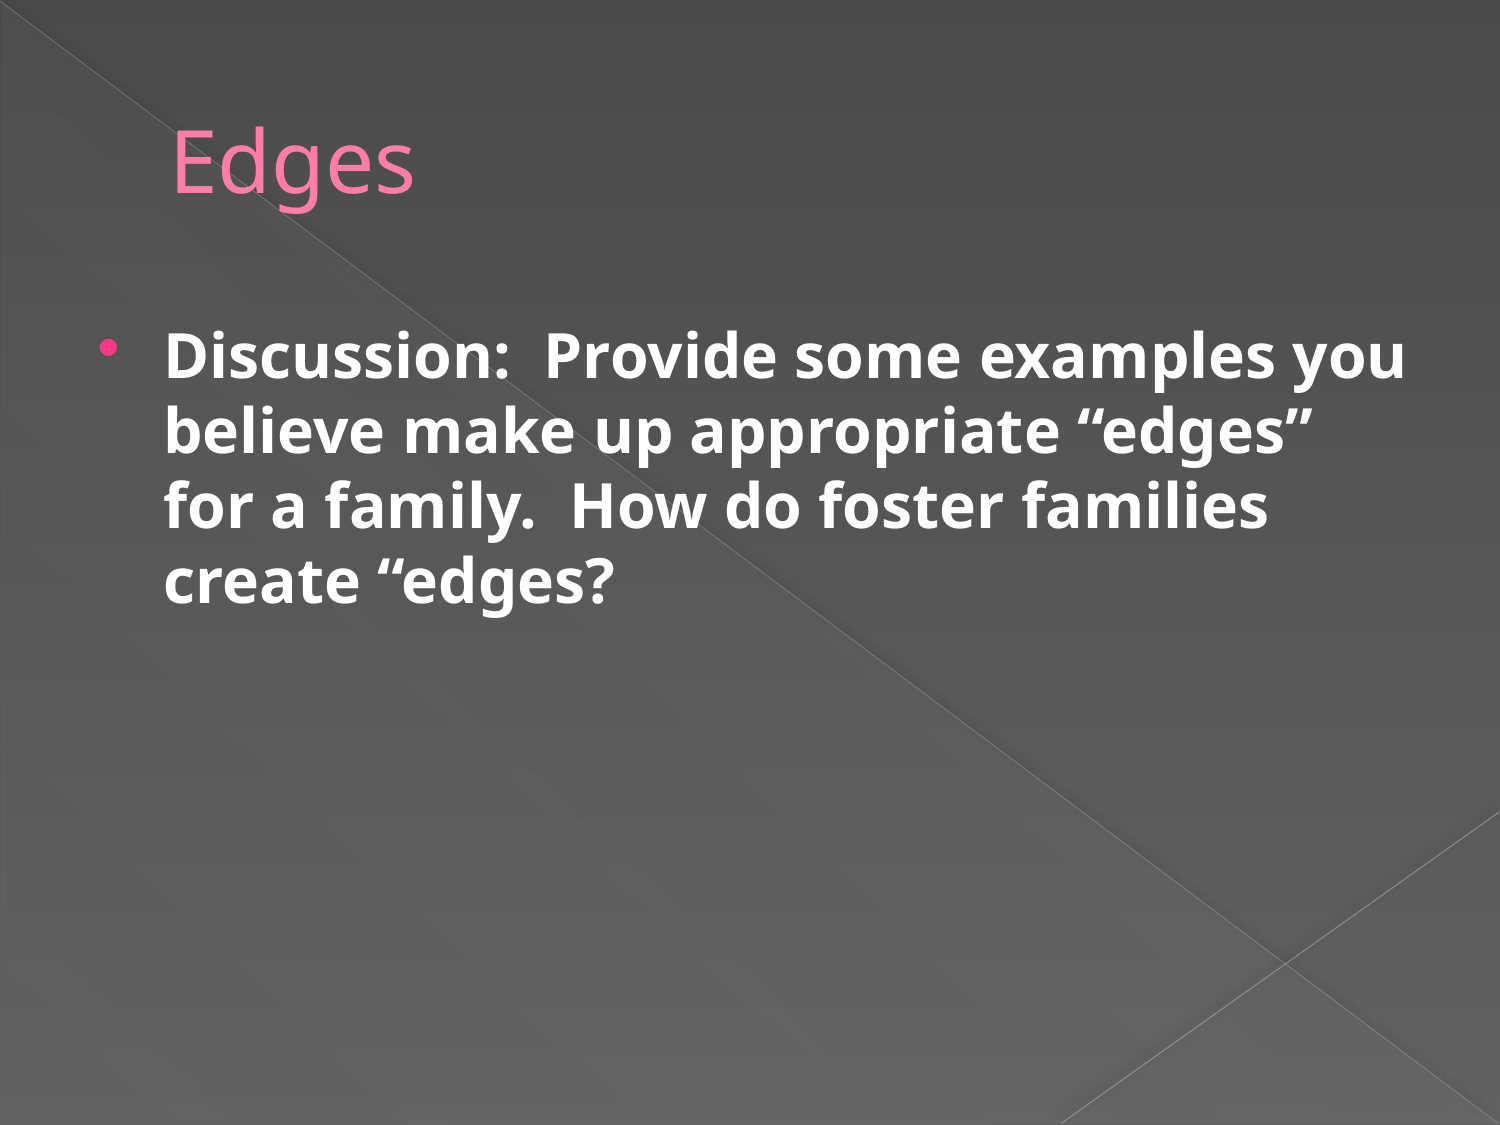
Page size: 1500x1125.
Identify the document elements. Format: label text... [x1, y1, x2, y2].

title Edges [75, 43, 1425, 274]
list Discussion: Provide some examples you believe make up appropriate “edges” for a family. How do foster families create “edges? [75, 308, 1425, 1059]
